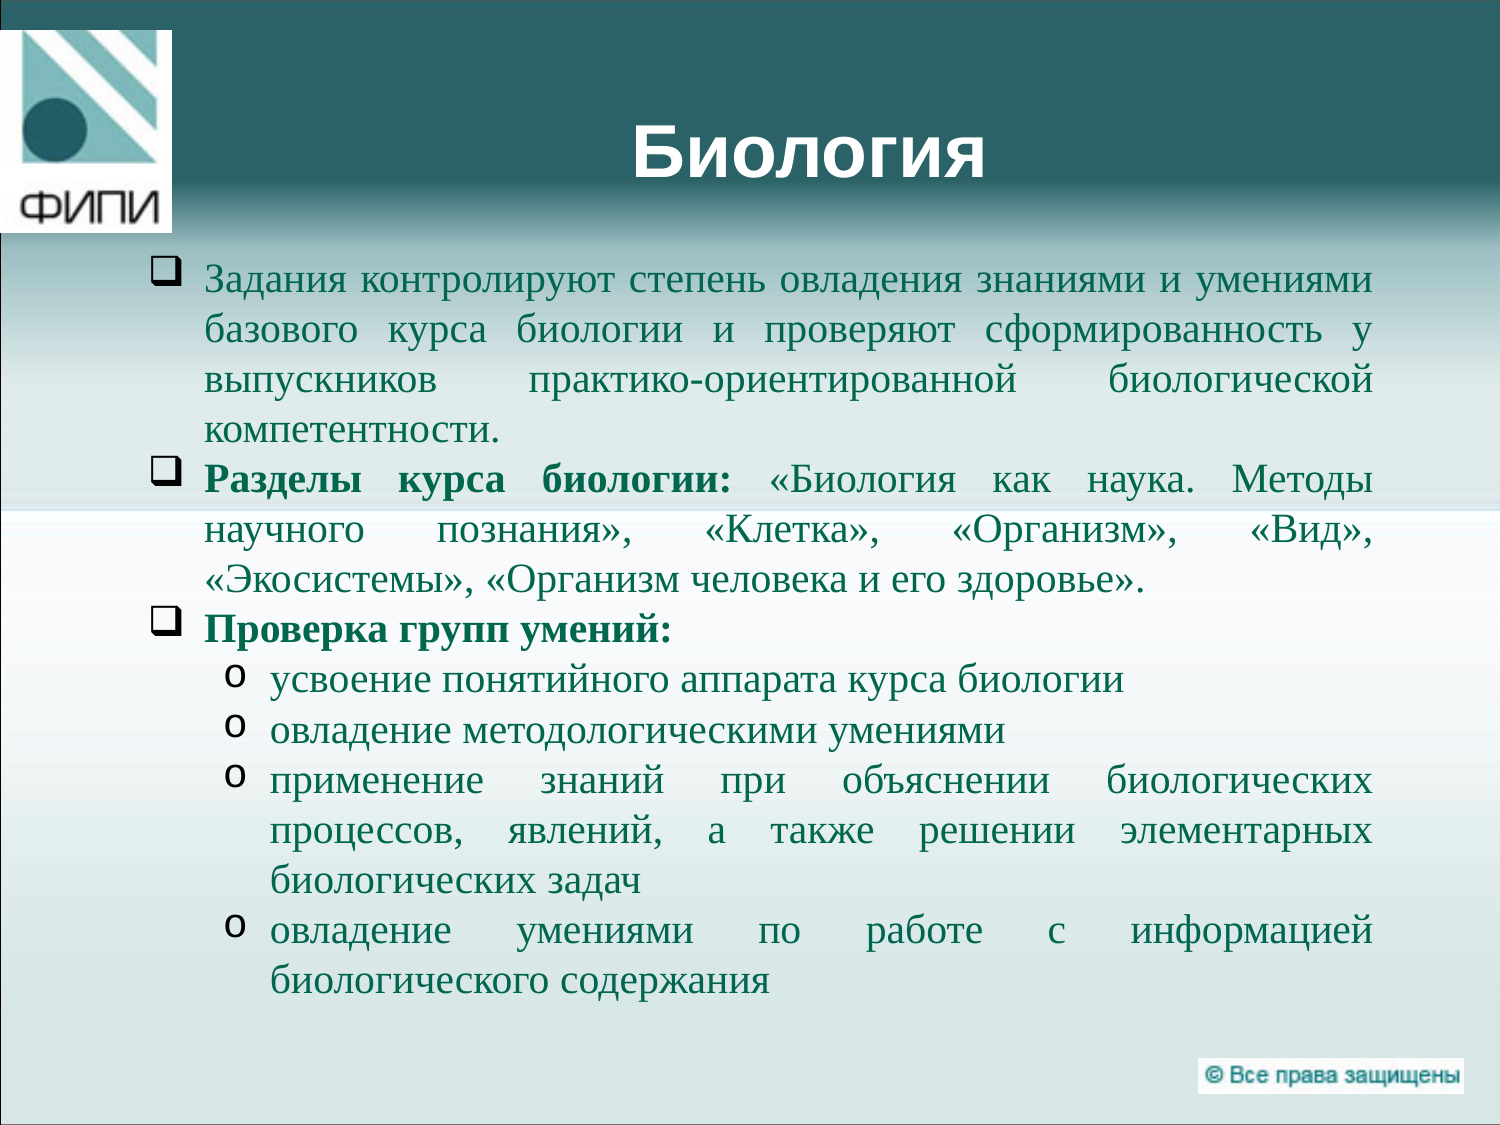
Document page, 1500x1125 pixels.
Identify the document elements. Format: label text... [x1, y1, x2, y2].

list Задания контролируют степень овладения знаниями и умениями базового курса биологии и проверяют сформированность у выпускников практико-ориентированной биологической компетентности. Разделы курса биологии: «Биология как наука. Методы научного познания», «Клетка», «Организм», «Вид», «Экосистемы», «Организм человека и его здоровье». Проверка групп умений: усвоение понятийного аппарата курса биологии овладение методологическими умениями применение знаний при объяснении биологических процессов, явлений, а также решении элементарных биологических задач овладение умениями по работе с информацией биологического содержания [76, 243, 1389, 1048]
title Биология [218, 54, 1403, 242]
picture [0, 0, 1500, 1125]
